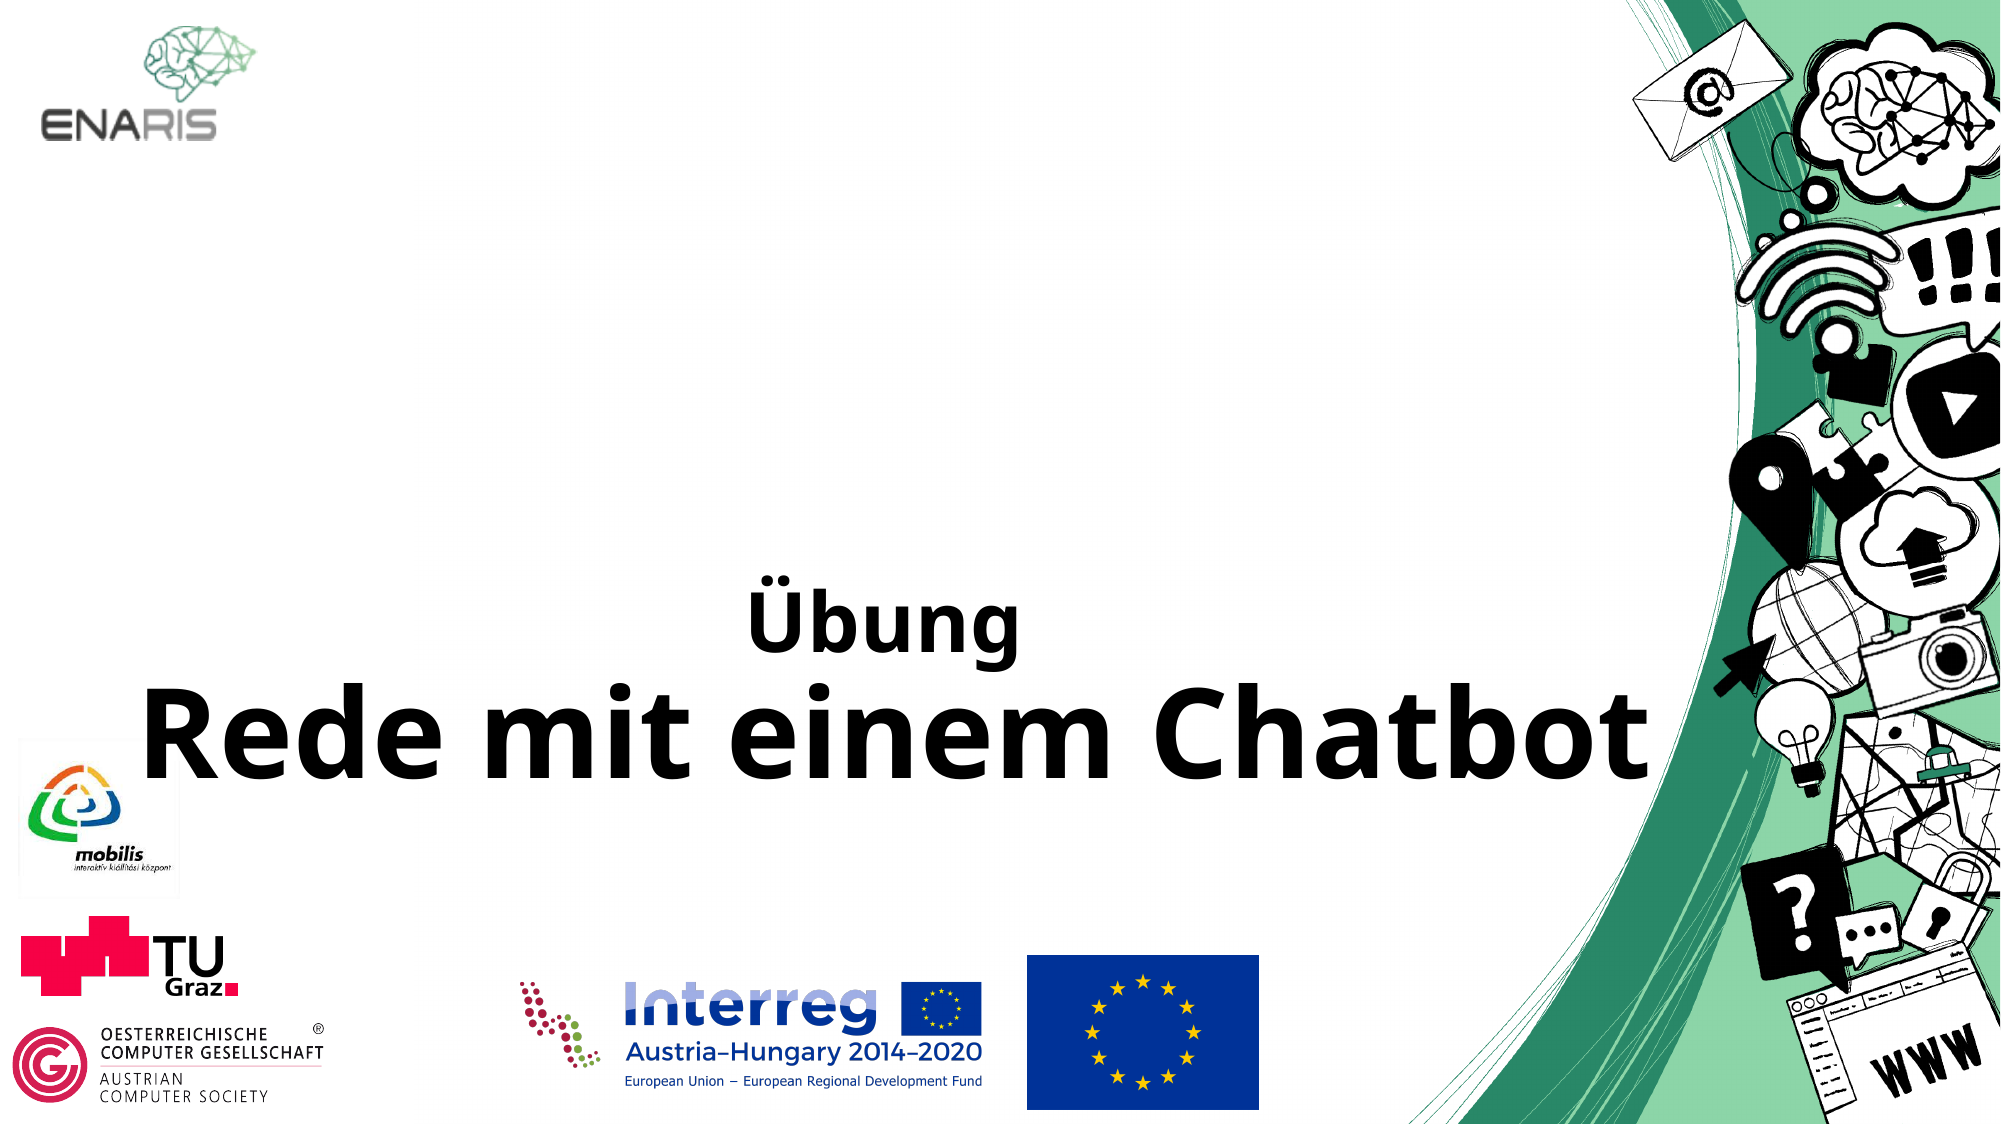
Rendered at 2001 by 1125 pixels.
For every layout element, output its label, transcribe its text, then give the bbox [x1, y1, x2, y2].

picture [41, 26, 258, 141]
picture [21, 916, 238, 996]
picture [18, 738, 180, 899]
picture [414, 0, 2001, 1124]
picture [12, 1023, 324, 1103]
title Übung Rede mit einem Chatbot [110, 228, 1680, 814]
